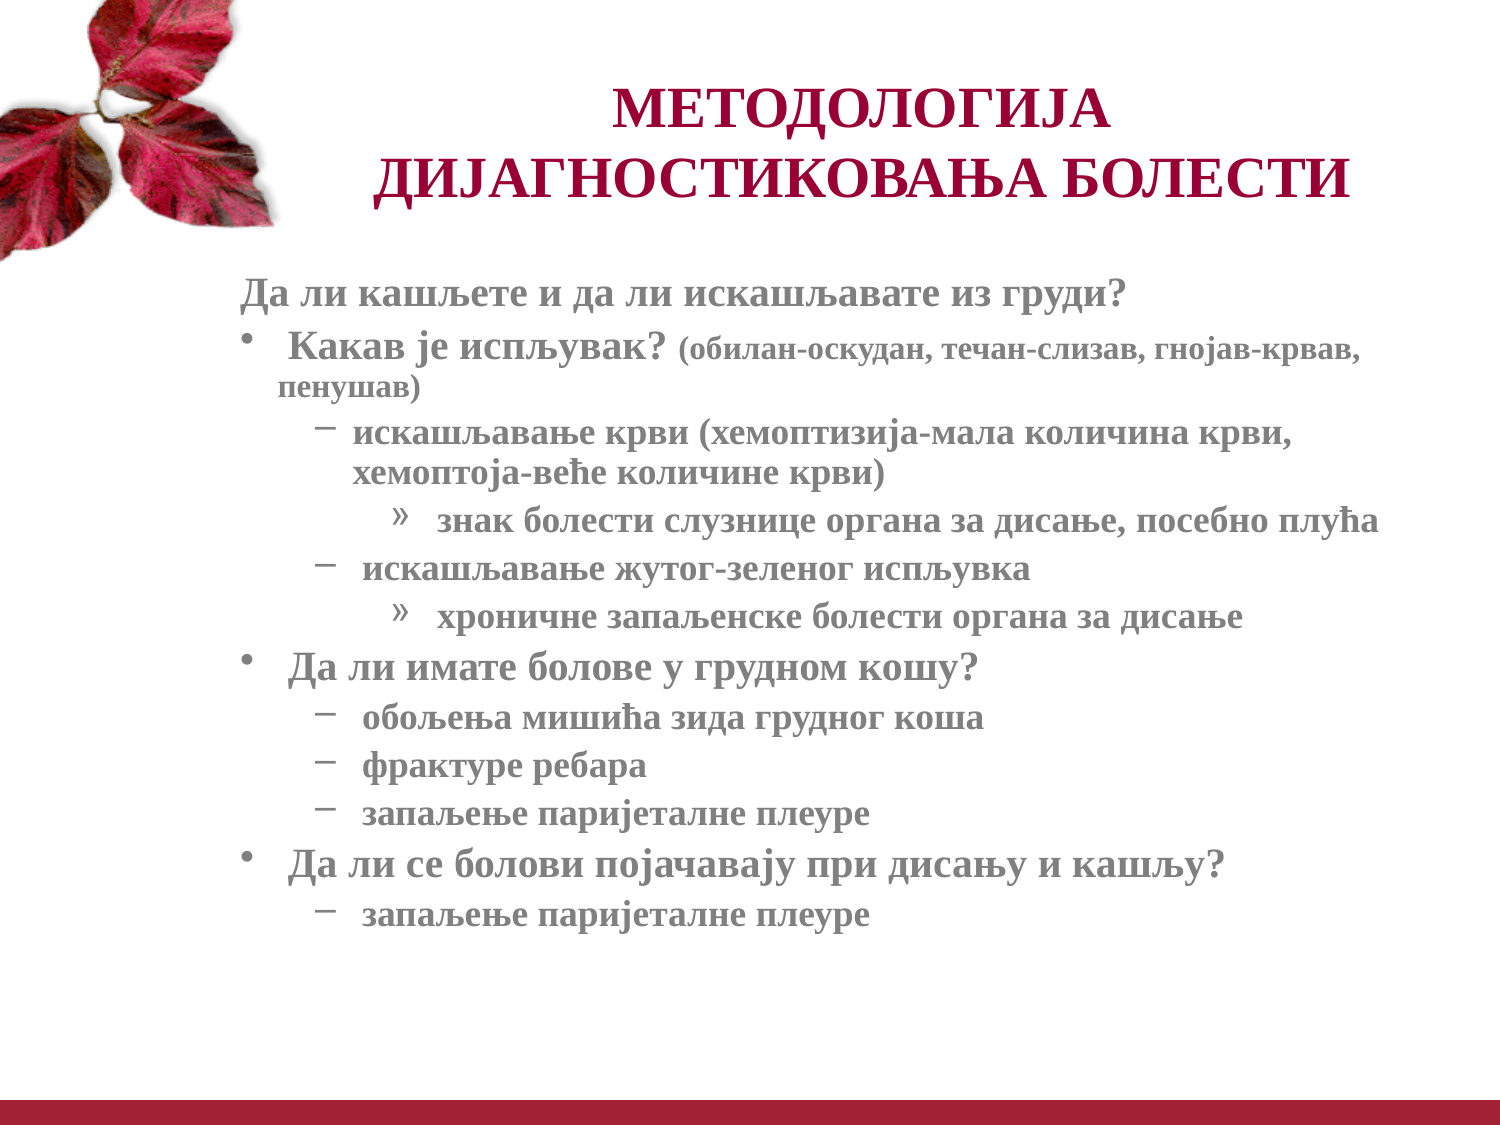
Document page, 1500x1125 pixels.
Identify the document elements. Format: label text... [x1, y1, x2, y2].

picture [0, 0, 295, 273]
list Да ли кашљете и да ли искашљавате из груди? Какав је испљувак? (обилан-оскудан, течан-слизав, гнојав-крвав, пенушав) искашљавање крви (хемоптизија-мала количина крви, хемоптоја-веће количине крви) знак болести слузнице органа за дисање, посебно плућа искашљавање жутог-зеленог испљувка хроничне запаљенске болести органа за дисање Да ли имате болове у грудном кошу? обољења мишића зида грудног коша фрактуре ребара запаљење паријеталне плеуре Да ли се болови појачавају при дисању и кашљу? запаљење паријеталне плеуре [74, 262, 1426, 1006]
title МЕТОДОЛОГИЈА ДИЈАГНОСТИКОВАЊА БОЛЕСТИ [289, 44, 1436, 233]
